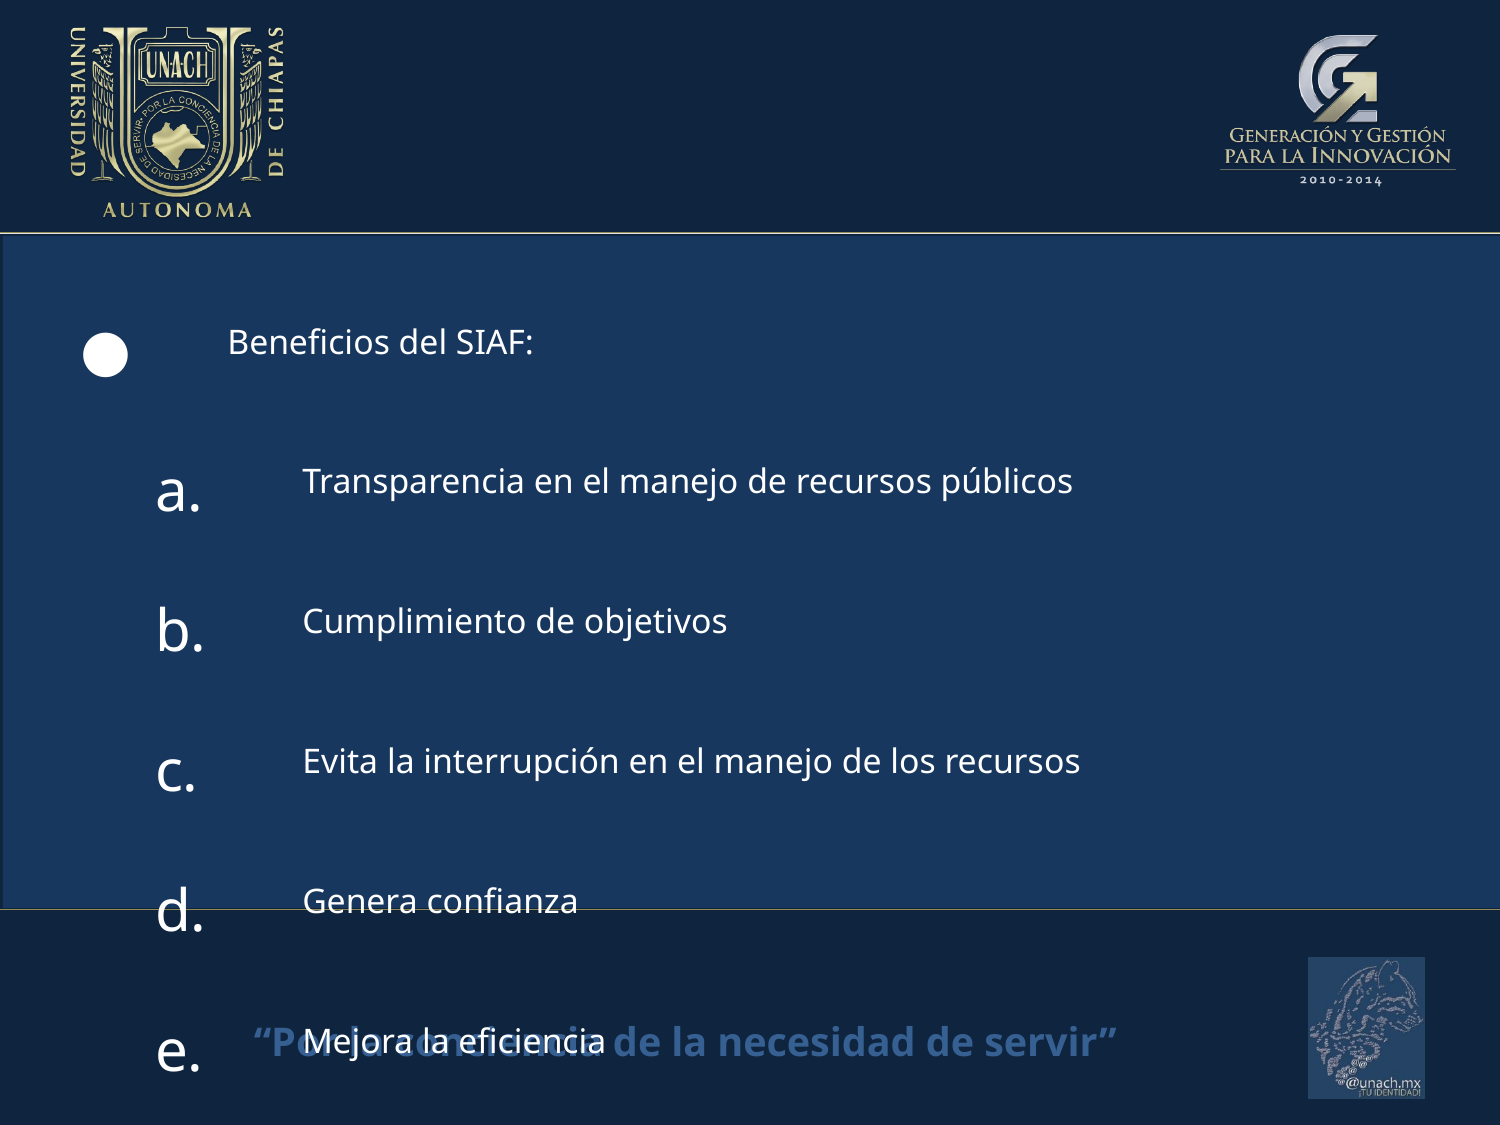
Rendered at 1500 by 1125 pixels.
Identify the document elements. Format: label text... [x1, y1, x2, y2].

picture [1184, 11, 1483, 212]
text_box Beneficios del SIAF: Transparencia en el manejo de recursos públicos Cumplimiento de objetivos Evita la interrupción en el manejo de los recursos Genera confianza Mejora la eficiencia Refuerza legitimidad frente al interés social [64, 234, 1428, 1125]
picture [12, 10, 344, 232]
